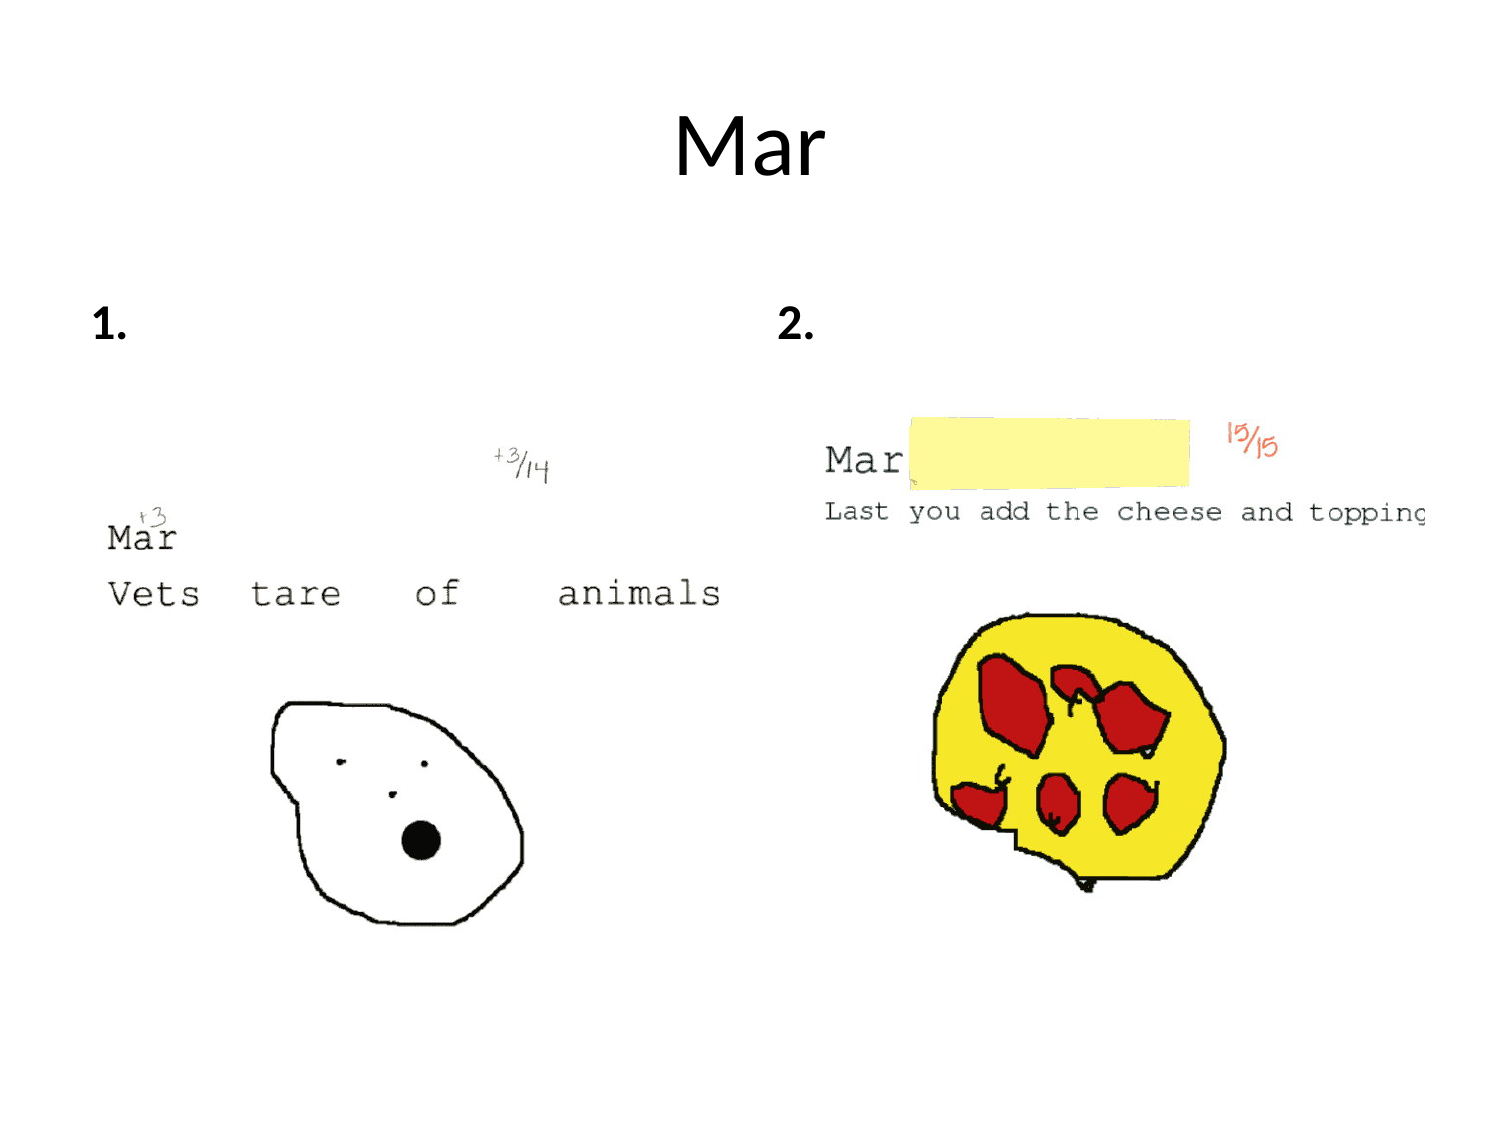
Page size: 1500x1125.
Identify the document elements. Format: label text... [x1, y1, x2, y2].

title Mar [75, 45, 1425, 233]
list 1. [75, 251, 738, 357]
list 2. [761, 251, 1425, 357]
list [74, 425, 738, 936]
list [761, 395, 1426, 967]
